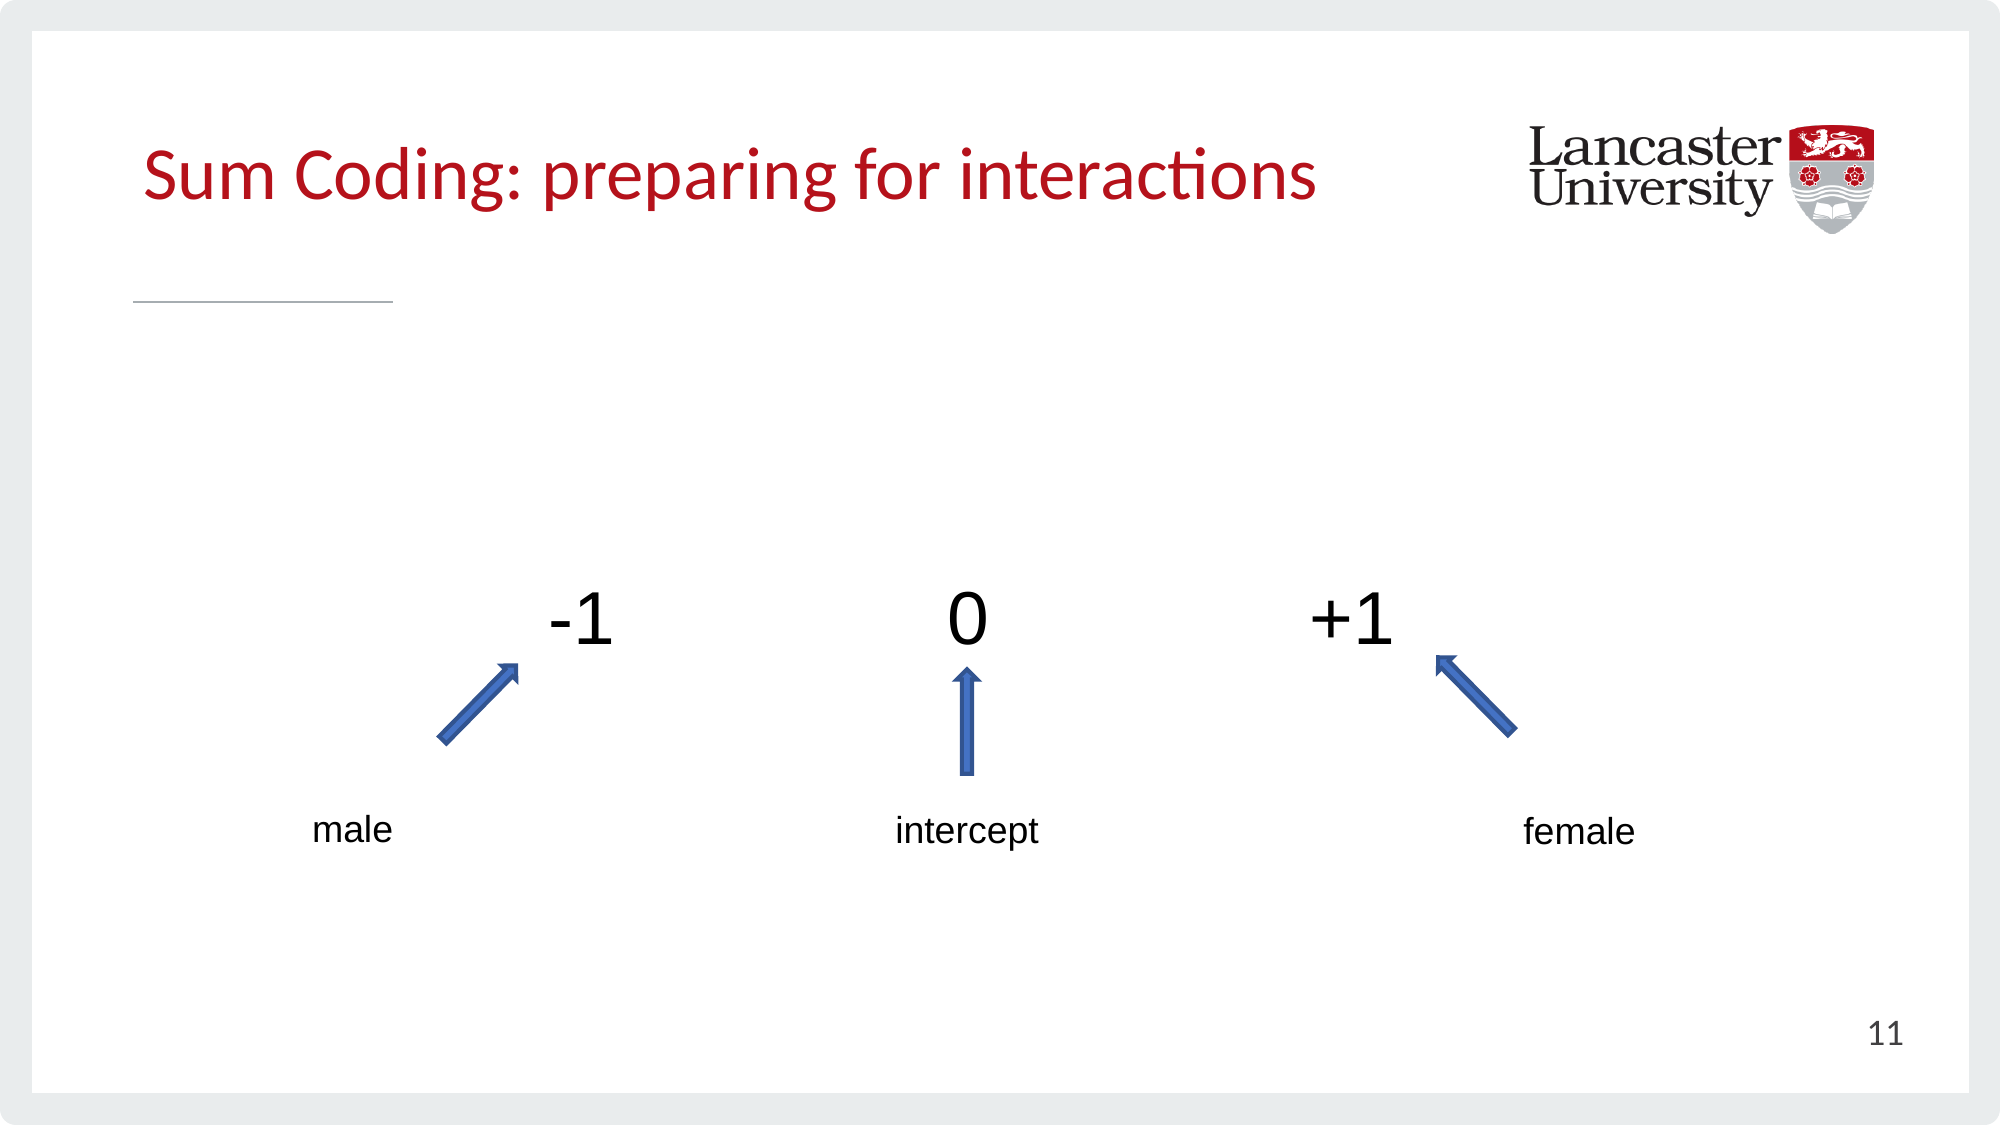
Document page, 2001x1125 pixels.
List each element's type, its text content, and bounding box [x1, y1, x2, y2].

text_box [1435, 655, 1519, 739]
text_box intercept [831, 799, 1103, 859]
text_box [436, 663, 519, 747]
title Sum Coding: preparing for interactions [128, 78, 1448, 279]
text_box male [297, 798, 569, 858]
slide_number 11 [1468, 1001, 1919, 1061]
text_box -1 0 +1 [391, 562, 1554, 668]
text_box female [1378, 799, 1651, 860]
text_box [951, 666, 983, 776]
